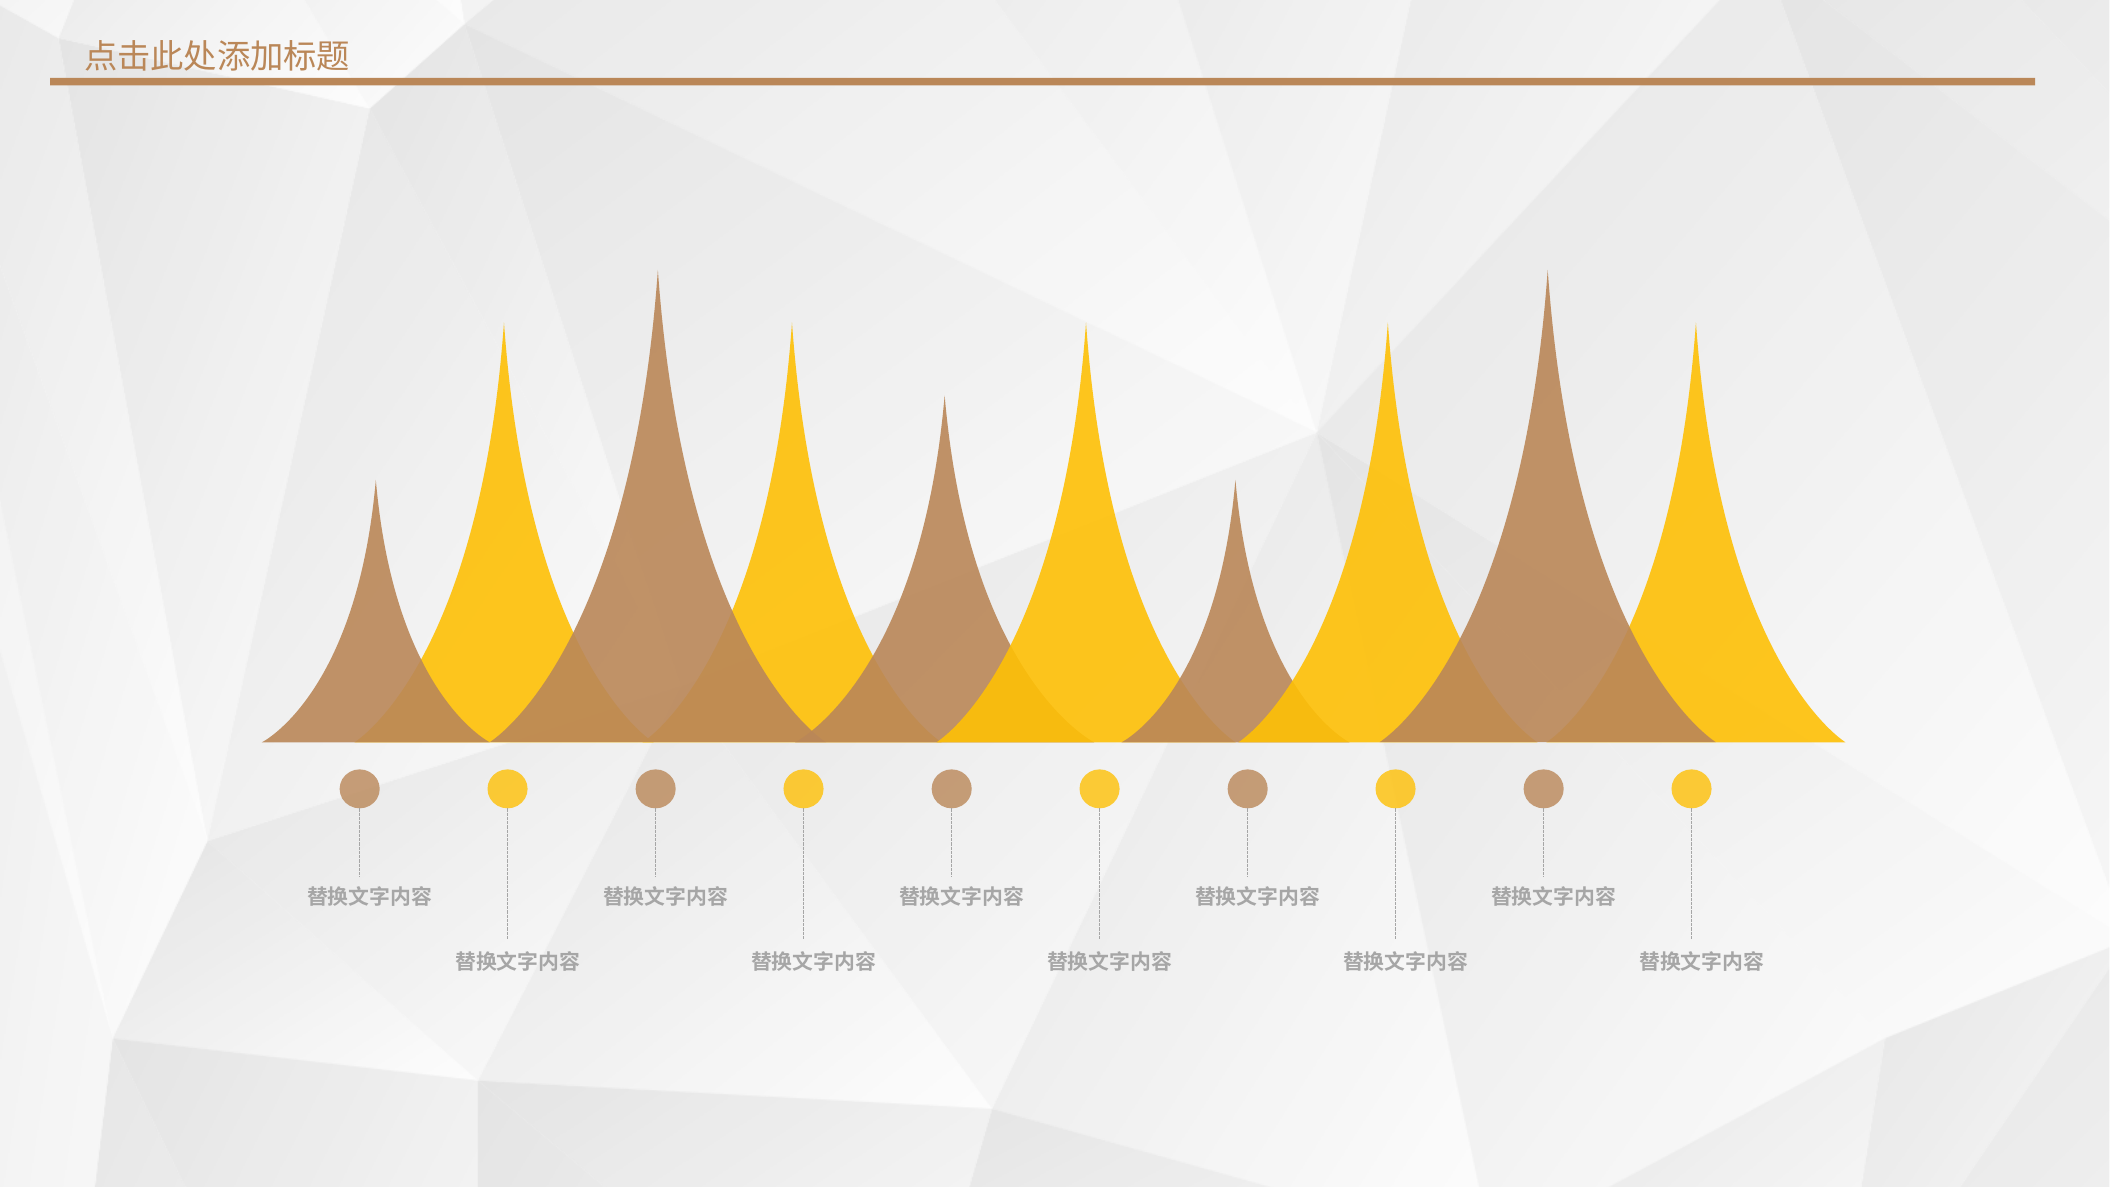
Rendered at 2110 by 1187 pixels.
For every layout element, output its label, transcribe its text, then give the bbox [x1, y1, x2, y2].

text_box [732, 322, 873, 730]
text_box [261, 479, 489, 743]
text_box [1630, 322, 1846, 743]
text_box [454, 769, 581, 975]
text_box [1490, 769, 1617, 909]
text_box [1638, 769, 1765, 975]
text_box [306, 769, 433, 909]
text_box [1121, 479, 1292, 743]
text_box [489, 269, 811, 743]
text_box [795, 395, 1010, 743]
text_box [421, 322, 573, 741]
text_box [750, 769, 877, 975]
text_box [602, 769, 729, 909]
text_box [1046, 769, 1173, 975]
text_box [1342, 769, 1469, 975]
text_box 点击此处添加标题 [69, 27, 380, 86]
text_box [1238, 322, 1460, 743]
text_box [936, 322, 1180, 743]
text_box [898, 769, 1025, 909]
picture [0, 0, 2110, 1187]
text_box [1379, 269, 1716, 743]
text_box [1194, 769, 1321, 909]
